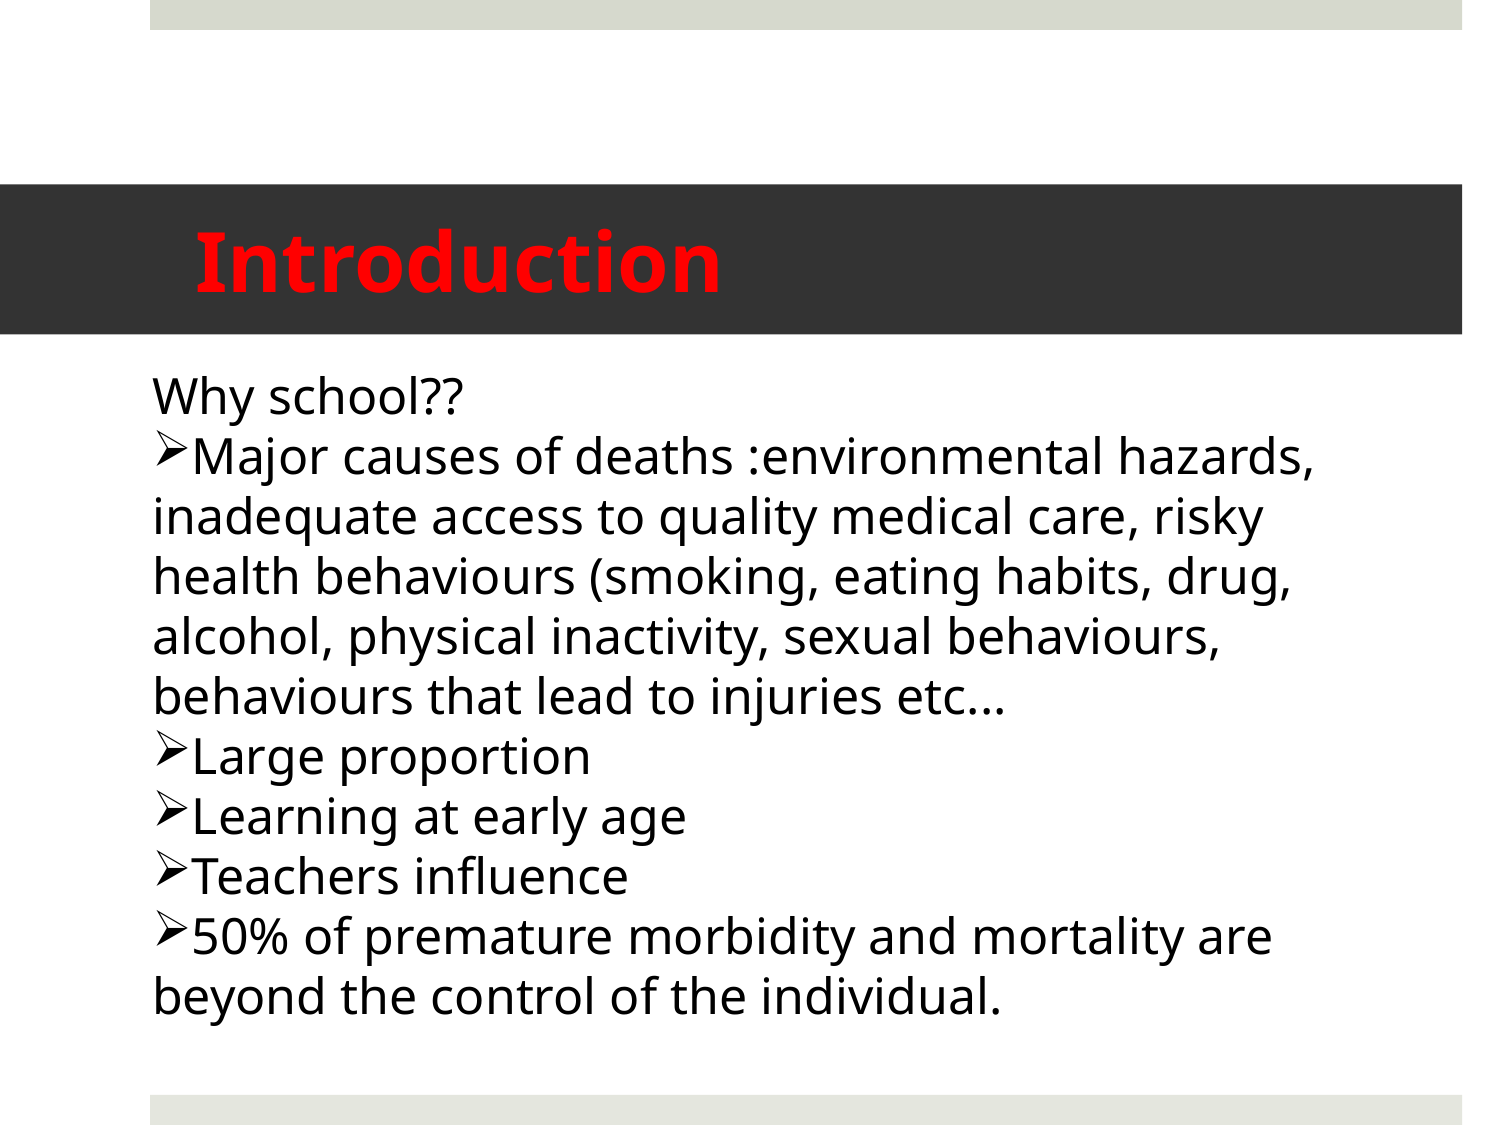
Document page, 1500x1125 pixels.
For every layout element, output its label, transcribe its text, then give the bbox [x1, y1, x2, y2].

title Introduction [0, 184, 1463, 335]
text_box Why school?? Major causes of deaths :environmental hazards, inadequate access to quality medical care, risky health behaviours (smoking, eating habits, drug, alcohol, physical inactivity, sexual behaviours, behaviours that lead to injuries etc... Large proportion Learning at early age Teachers influence 50% of premature morbidity and mortality are beyond the control of the individual. [137, 287, 1375, 1033]
